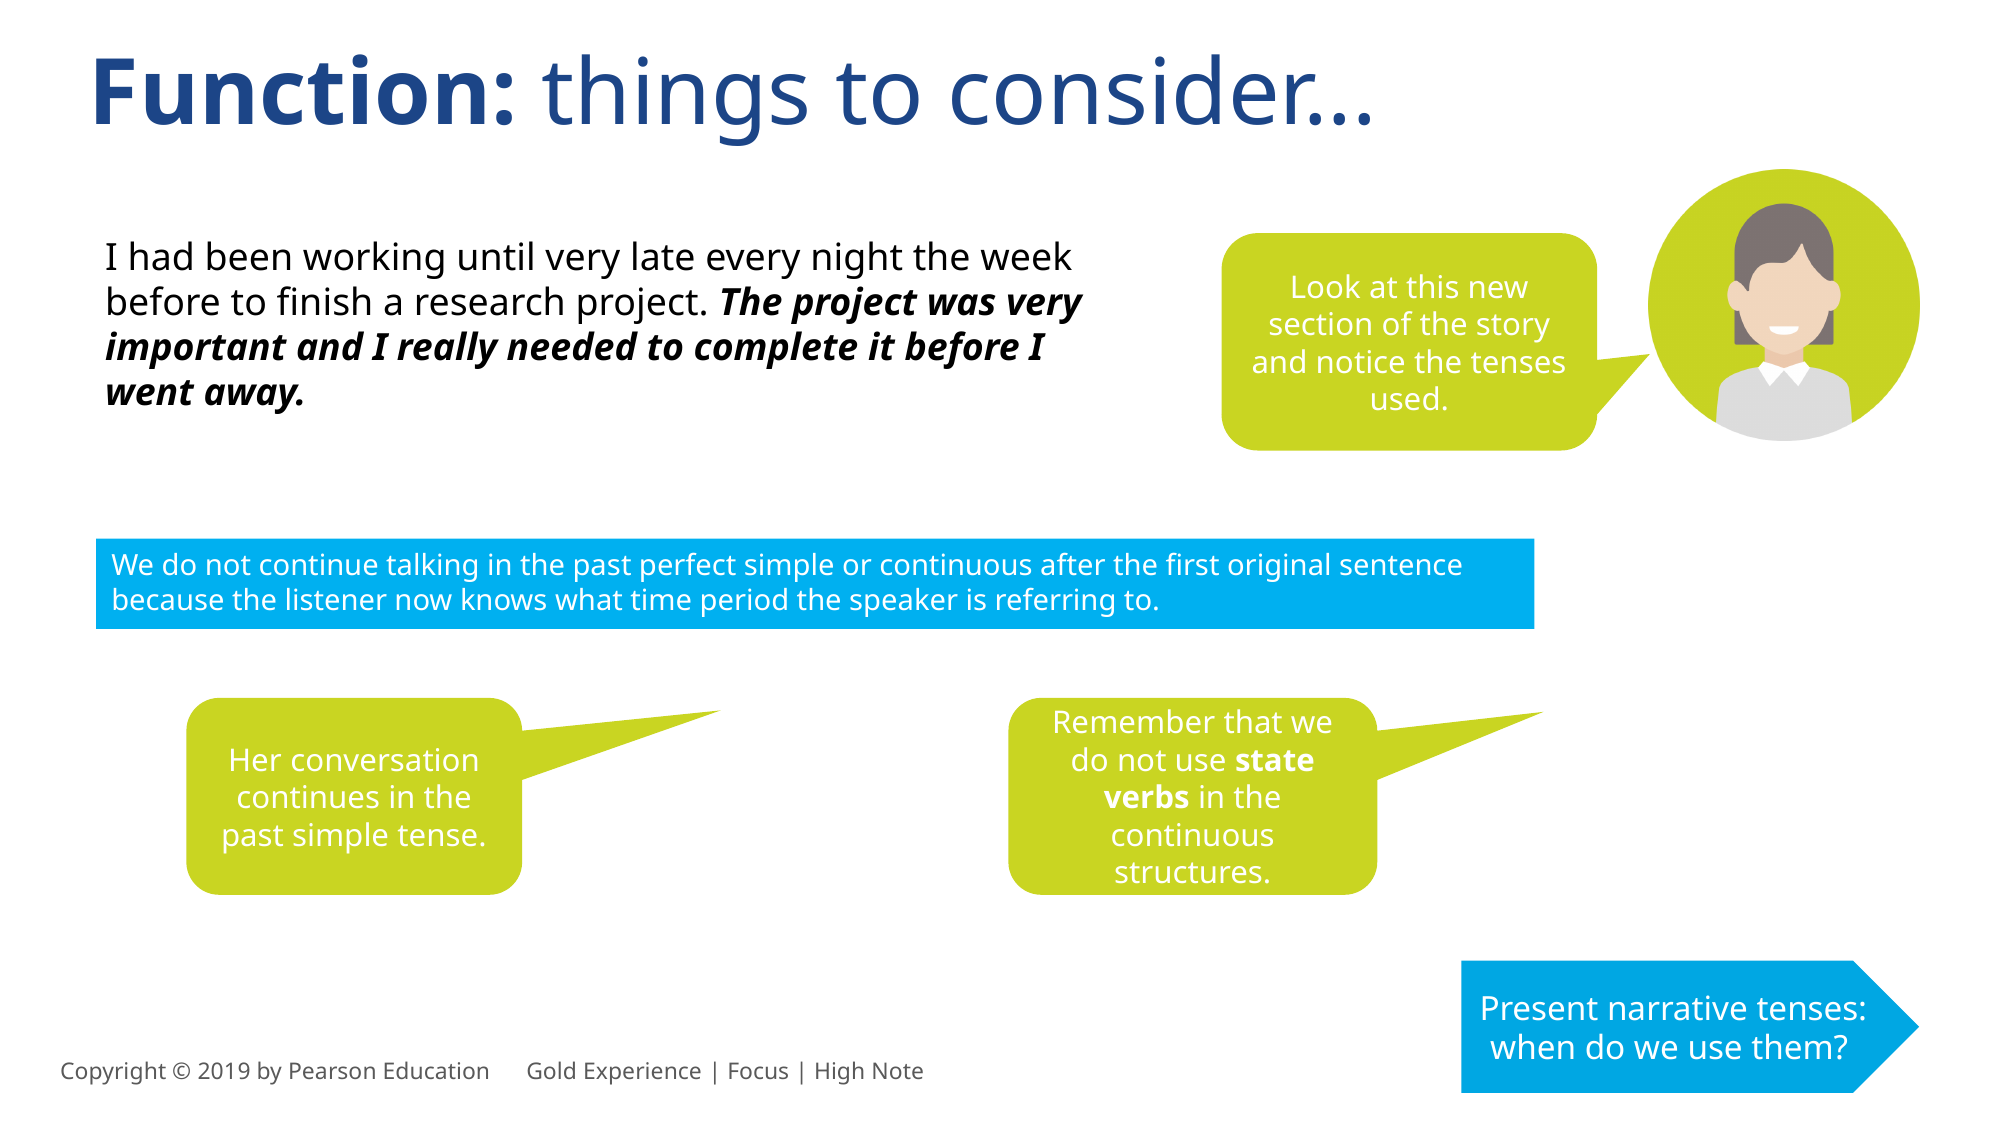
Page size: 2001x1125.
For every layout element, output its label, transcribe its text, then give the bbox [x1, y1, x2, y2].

text_box Look at this new section of the story and notice the tenses used. [1221, 233, 1643, 451]
text_box Function: things to consider... [73, 37, 1716, 170]
picture [1648, 169, 1920, 441]
text_box Present narrative tenses: when do we use them? [1461, 960, 1920, 1093]
text_box I had been working until very late every night the week before to finish a research project. The project was very important and I really needed to complete it before I went away. [90, 225, 1126, 470]
text_box We do not continue talking in the past perfect simple or continuous after the first original sentence because the listener now knows what time period the speaker is referring to. [96, 538, 1535, 629]
text_box Her conversation continues in the past simple tense. [186, 697, 721, 895]
footer Copyright © 2019 by Pearson Education Gold Experience | Focus | High Note [45, 1040, 1084, 1101]
text_box Remember that we do not use state verbs in the continuous structures. [1008, 697, 1544, 895]
